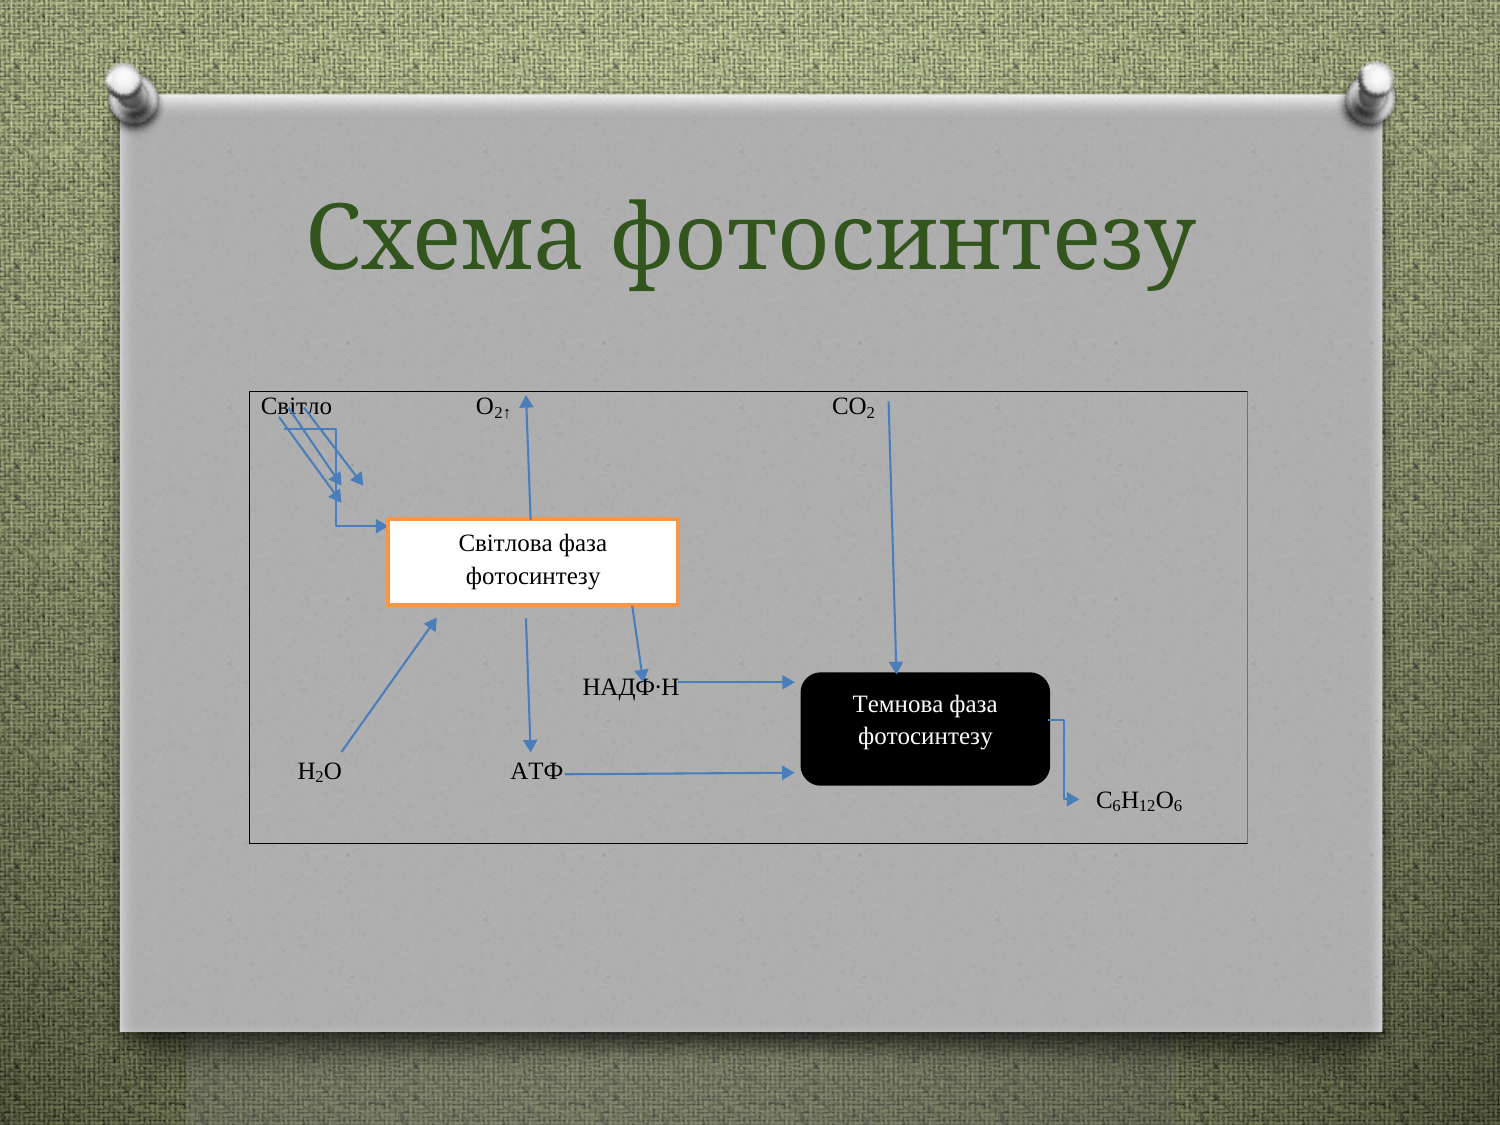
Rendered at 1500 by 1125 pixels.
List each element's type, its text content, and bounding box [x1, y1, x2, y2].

picture [74, 31, 198, 153]
picture [1318, 35, 1438, 156]
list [248, 388, 1248, 898]
title Схема фотосинтезу [179, 134, 1323, 332]
